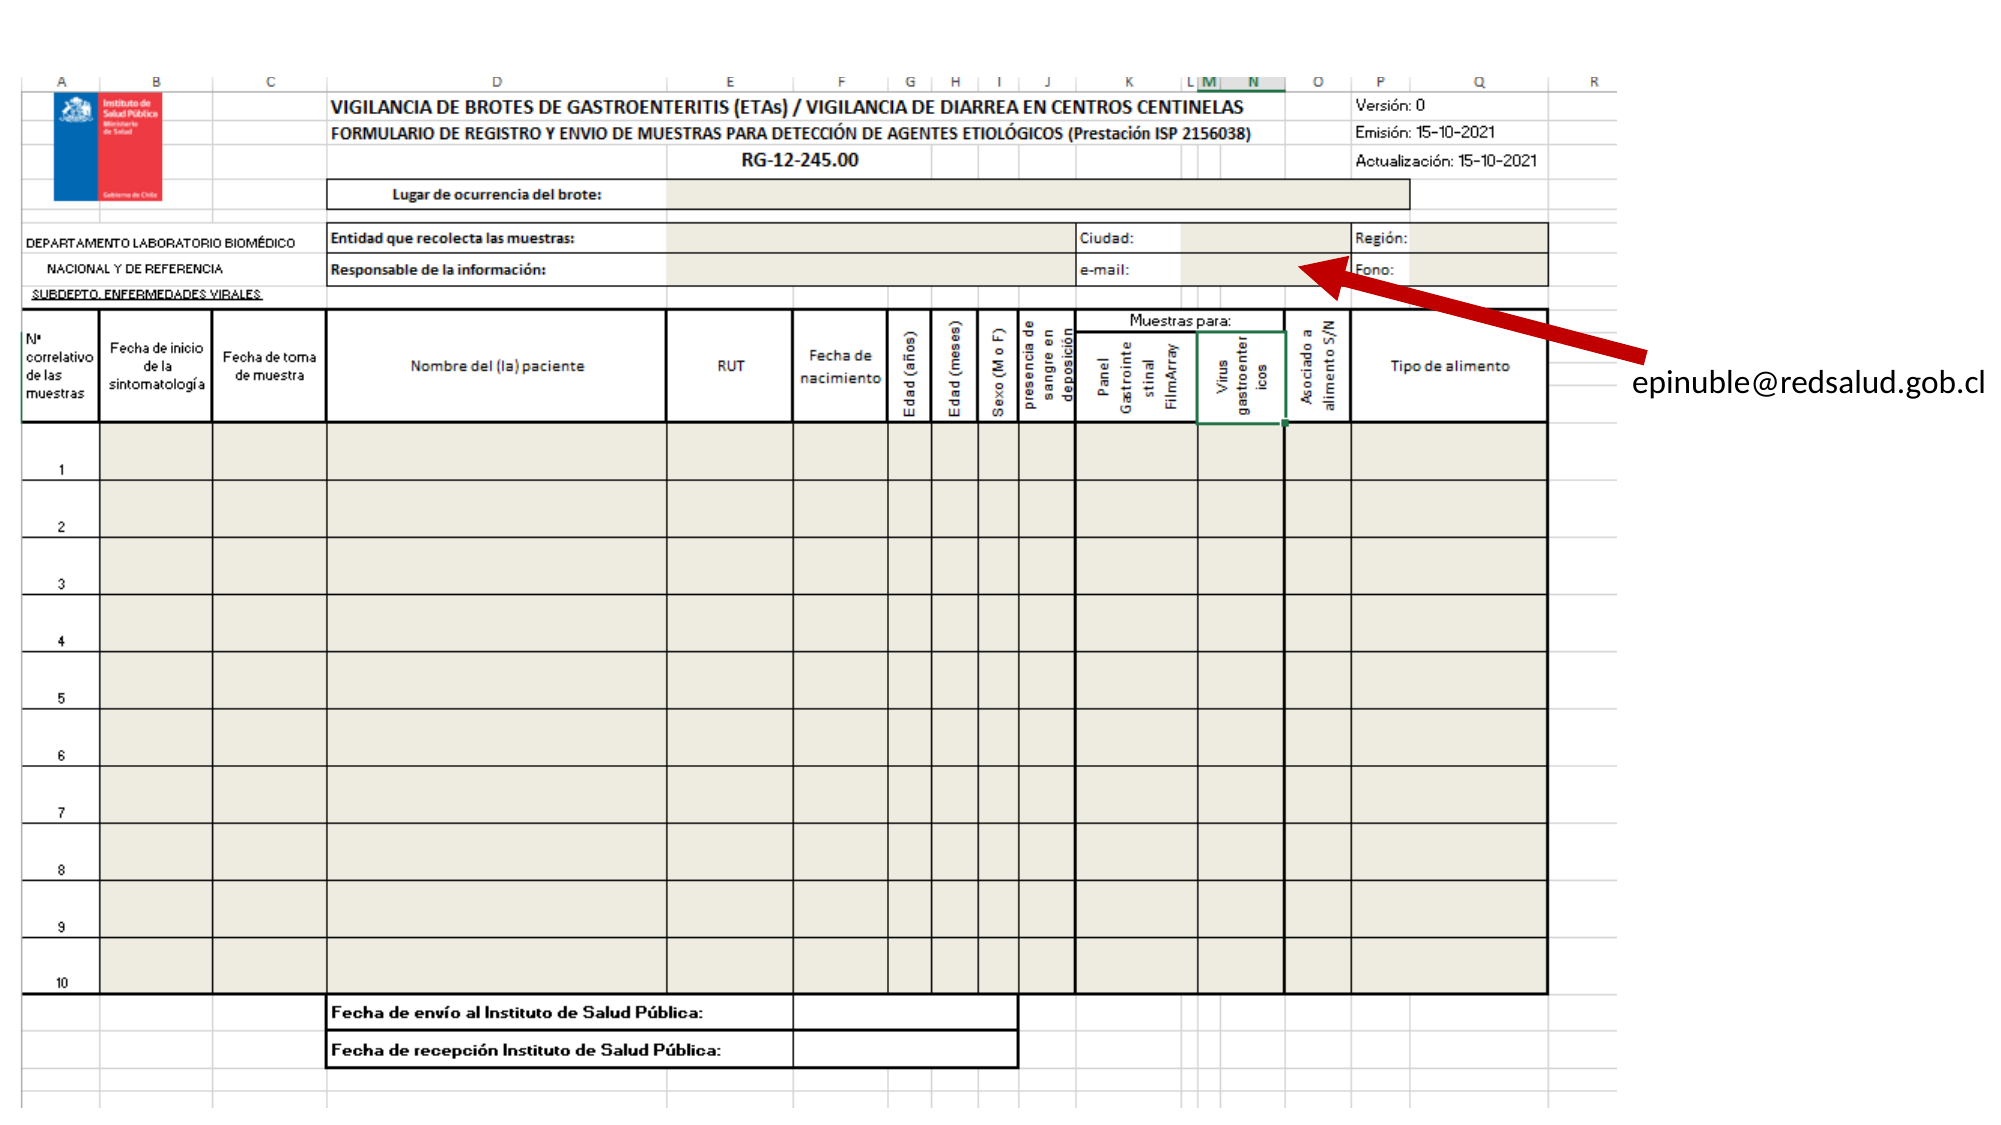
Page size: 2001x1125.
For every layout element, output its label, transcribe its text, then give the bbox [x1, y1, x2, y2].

list epinuble@redsalud.gob.cl [1617, 357, 2000, 448]
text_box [1297, 266, 1646, 358]
picture [20, 77, 1617, 1108]
